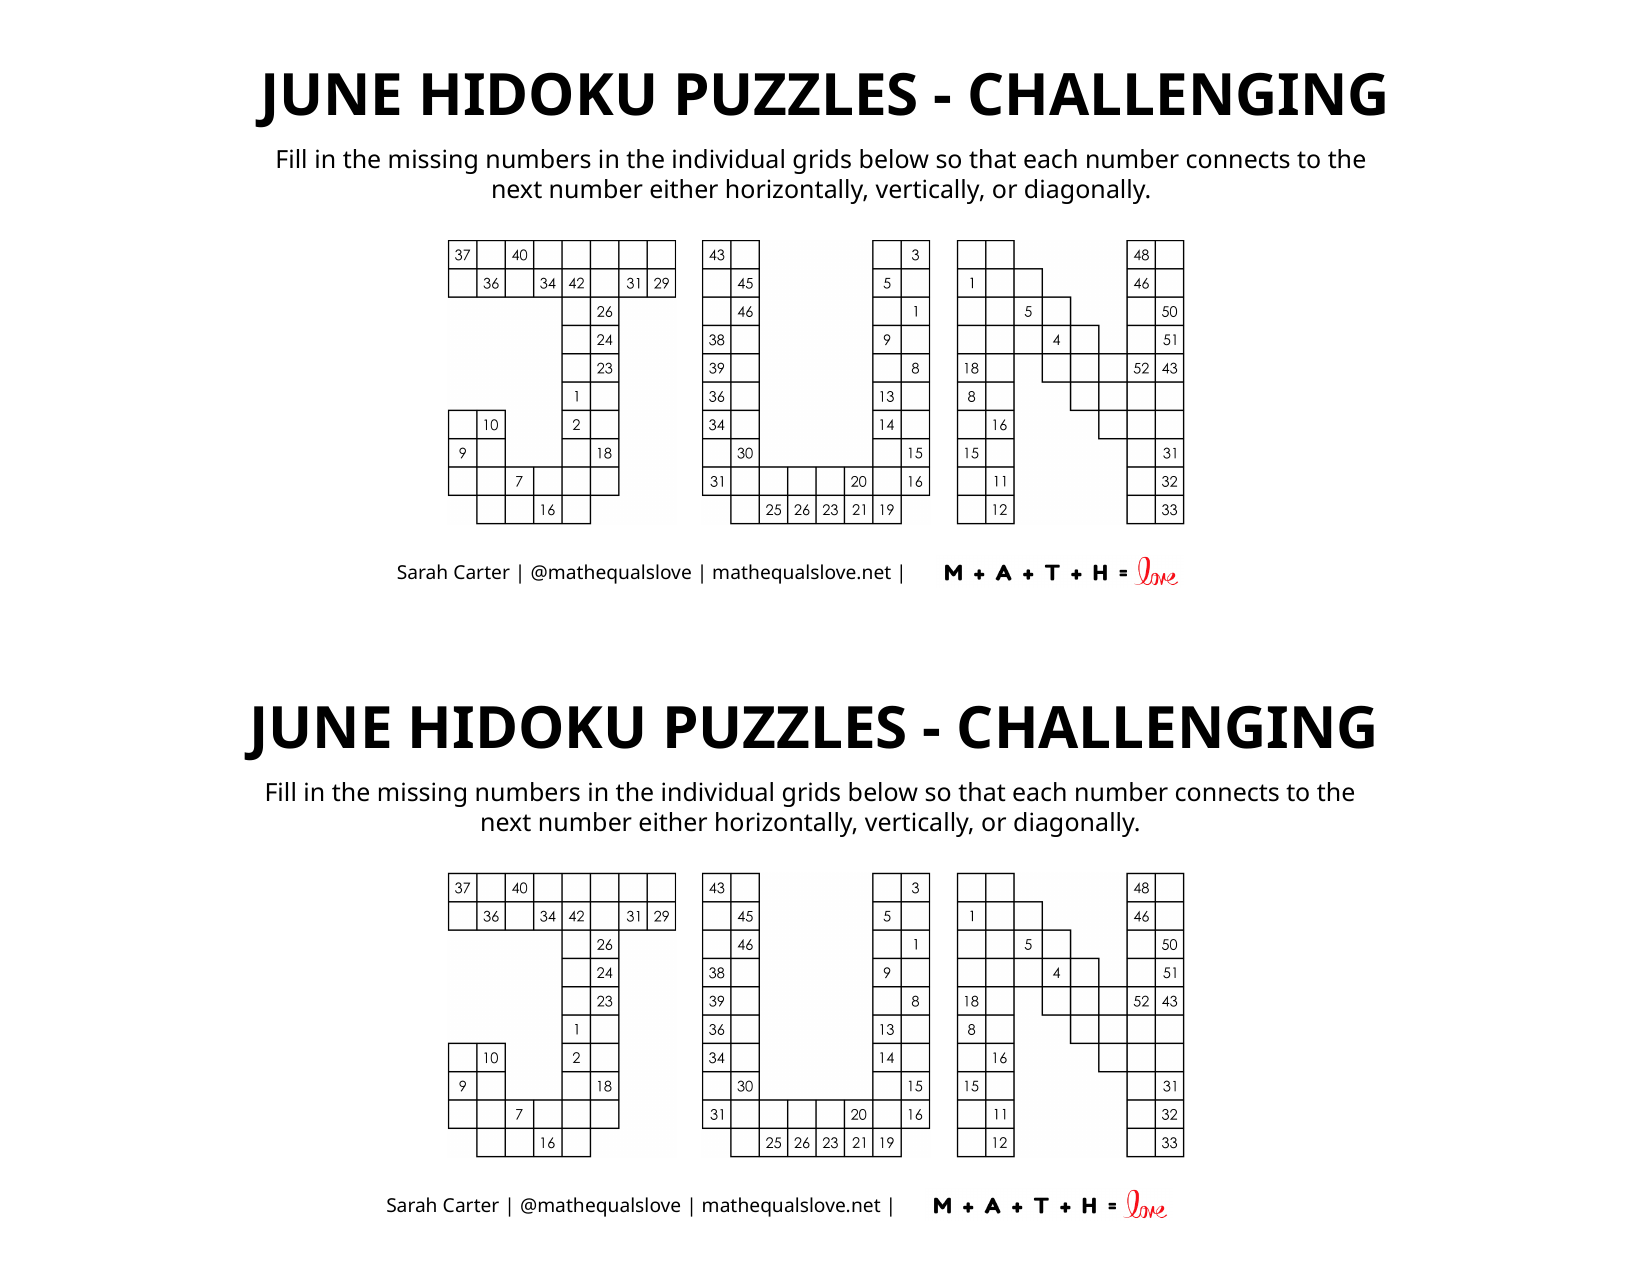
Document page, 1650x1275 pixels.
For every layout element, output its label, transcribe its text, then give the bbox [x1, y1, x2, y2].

text_box Sarah Carter | @mathequalslove | mathequalslove.net | [371, 1186, 1206, 1225]
picture [447, 239, 677, 526]
text_box Fill in the missing numbers in the individual grids below so that each number connects to the next number either horizontally, vertically, or diagonally. [0, 768, 1640, 844]
picture [447, 872, 677, 1159]
text_box Sarah Carter | @mathequalslove | mathequalslove.net | [382, 553, 1217, 592]
text_box Fill in the missing numbers in the individual grids below so that each number connects to the next number either horizontally, vertically, or diagonally. [0, 135, 1650, 211]
text_box JUNE HIDOKU PUZZLES - CHALLENGING [76, 50, 1574, 135]
picture [955, 872, 1186, 1159]
picture [955, 239, 1186, 526]
picture [701, 239, 931, 526]
picture [935, 554, 1184, 589]
picture [924, 1187, 1173, 1222]
text_box JUNE HIDOKU PUZZLES - CHALLENGING [66, 683, 1563, 768]
picture [701, 872, 931, 1159]
